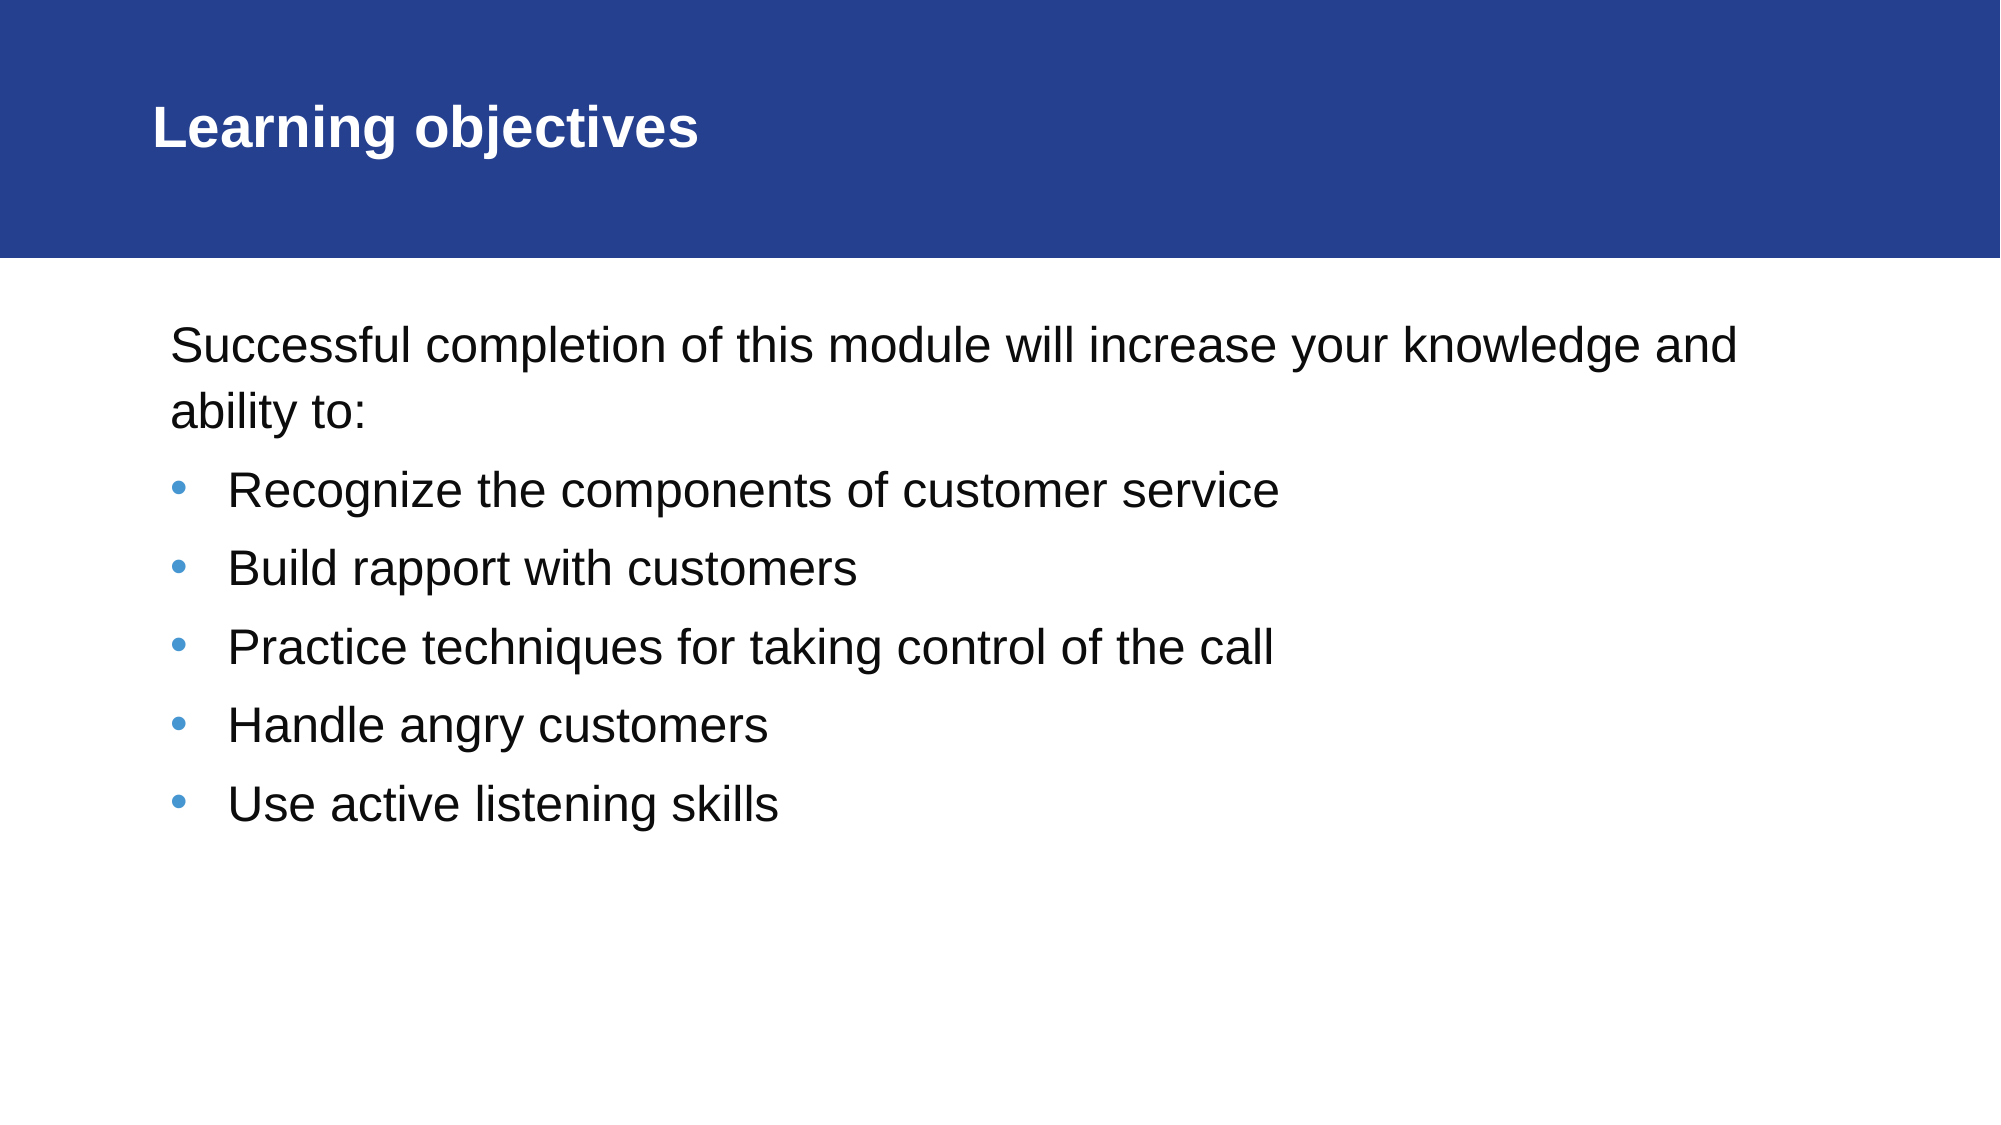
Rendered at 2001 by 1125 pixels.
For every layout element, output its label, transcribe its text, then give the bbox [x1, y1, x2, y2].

title Learning objectives [137, 20, 1863, 238]
list Successful completion of this module will increase your knowledge and ability to: Recognize the components of customer service Build rapport with customers Practice techniques for taking control of the call Handle angry customers Use active listening skills [137, 299, 1863, 1025]
